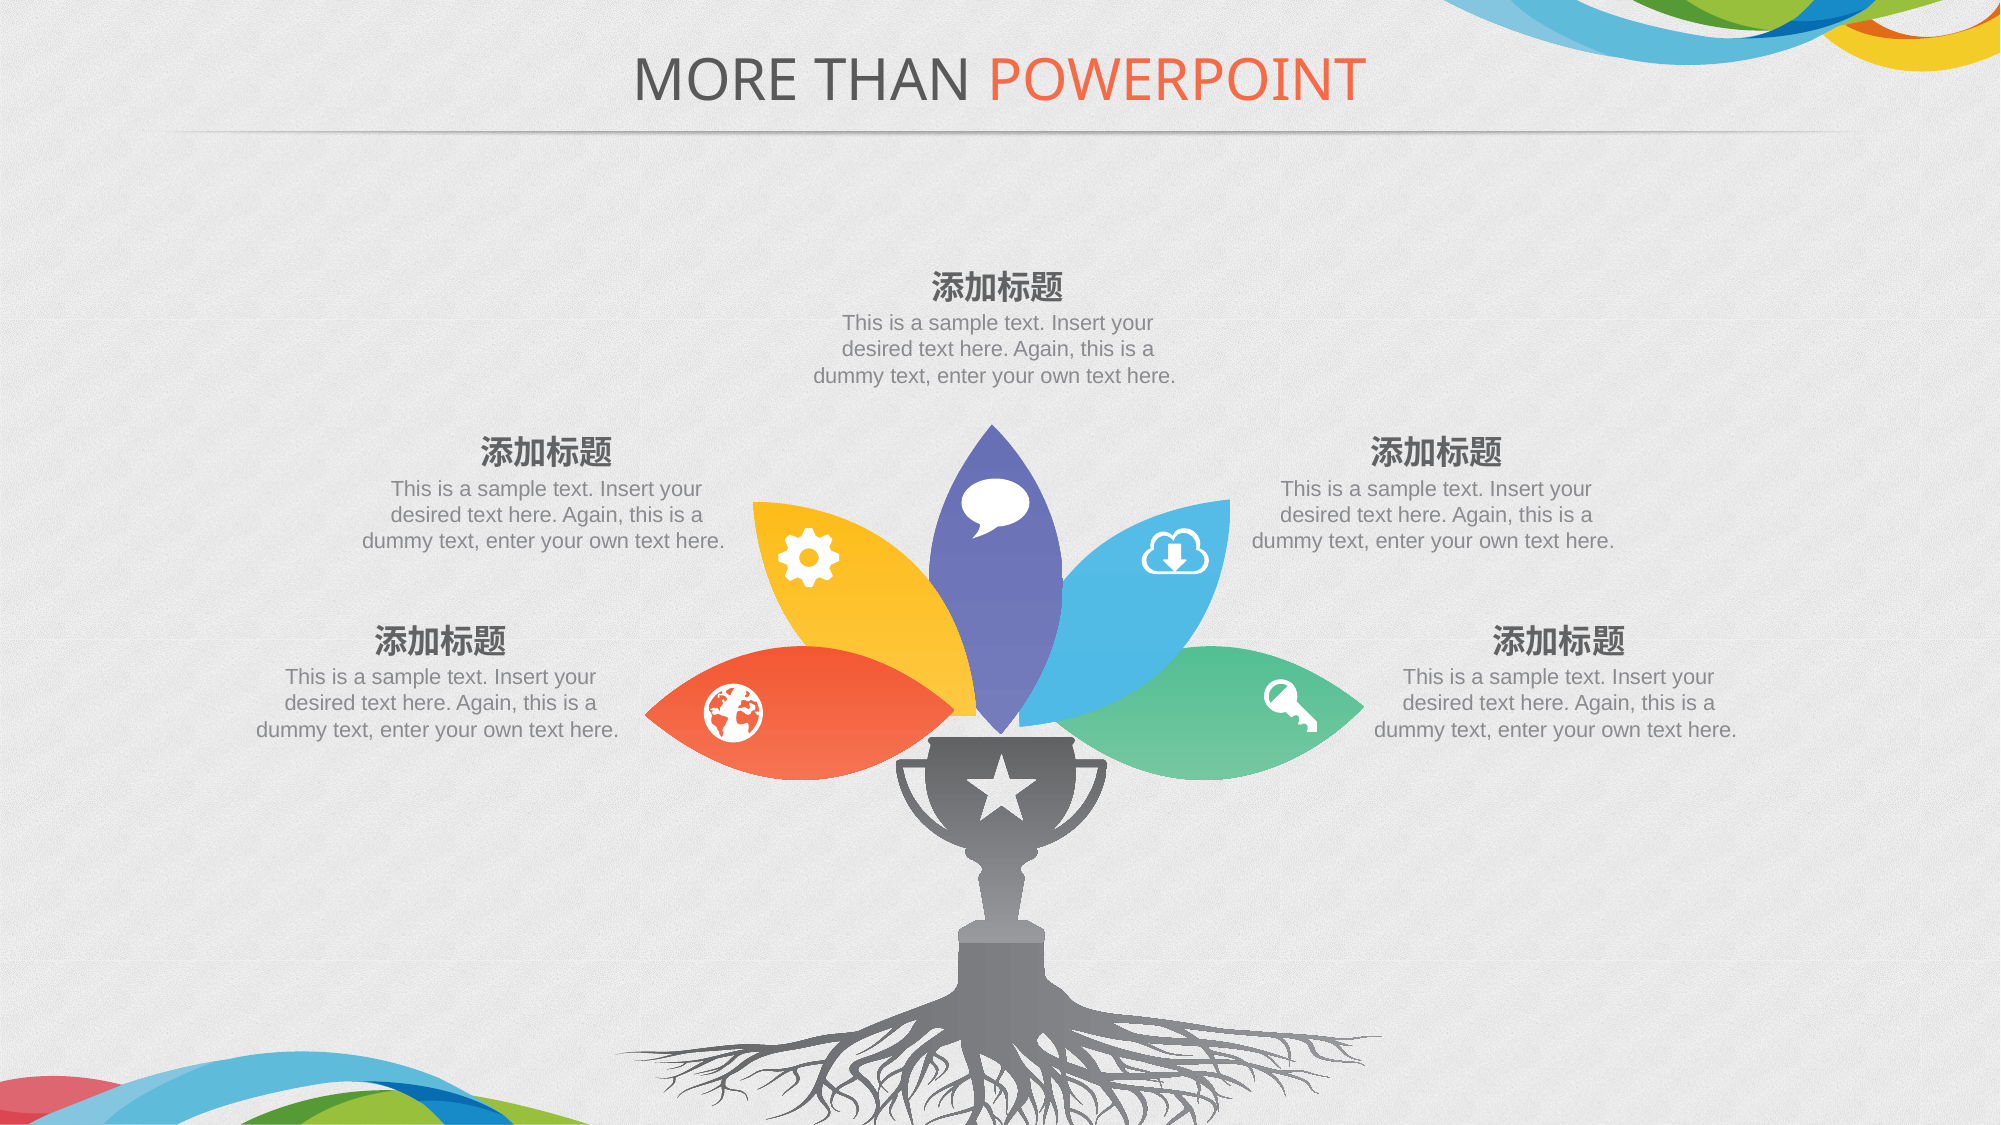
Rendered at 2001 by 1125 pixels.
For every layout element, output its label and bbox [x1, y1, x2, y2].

text_box [614, 737, 1382, 1125]
text_box [1205, 423, 1644, 727]
picture [124, 131, 1893, 139]
text_box [340, 423, 977, 717]
text_box [0, 0, 2000, 1125]
text_box [1054, 612, 1766, 780]
text_box [234, 612, 955, 780]
text_box [791, 258, 1205, 735]
